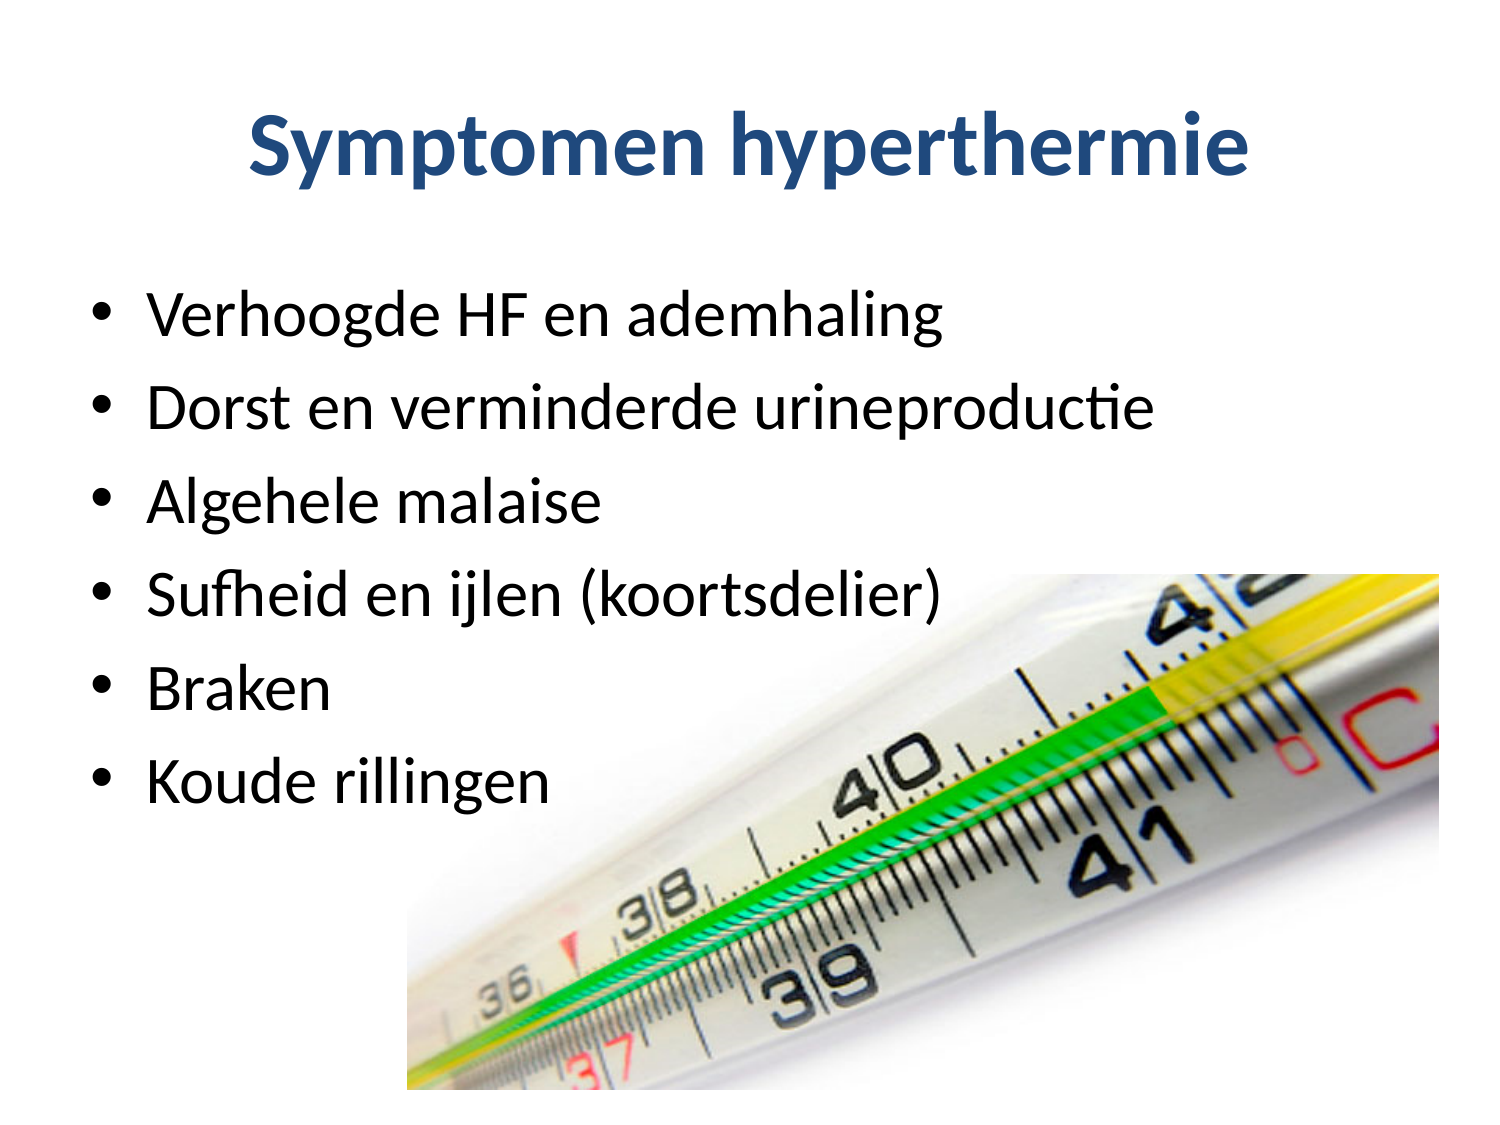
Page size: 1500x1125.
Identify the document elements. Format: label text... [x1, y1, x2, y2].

title Symptomen hyperthermie [75, 45, 1425, 233]
list Verhoogde HF en ademhaling Dorst en verminderde urineproductie Algehele malaise Sufheid en ijlen (koortsdelier) Braken Koude rillingen [75, 262, 1425, 1005]
picture [407, 574, 1439, 1091]
